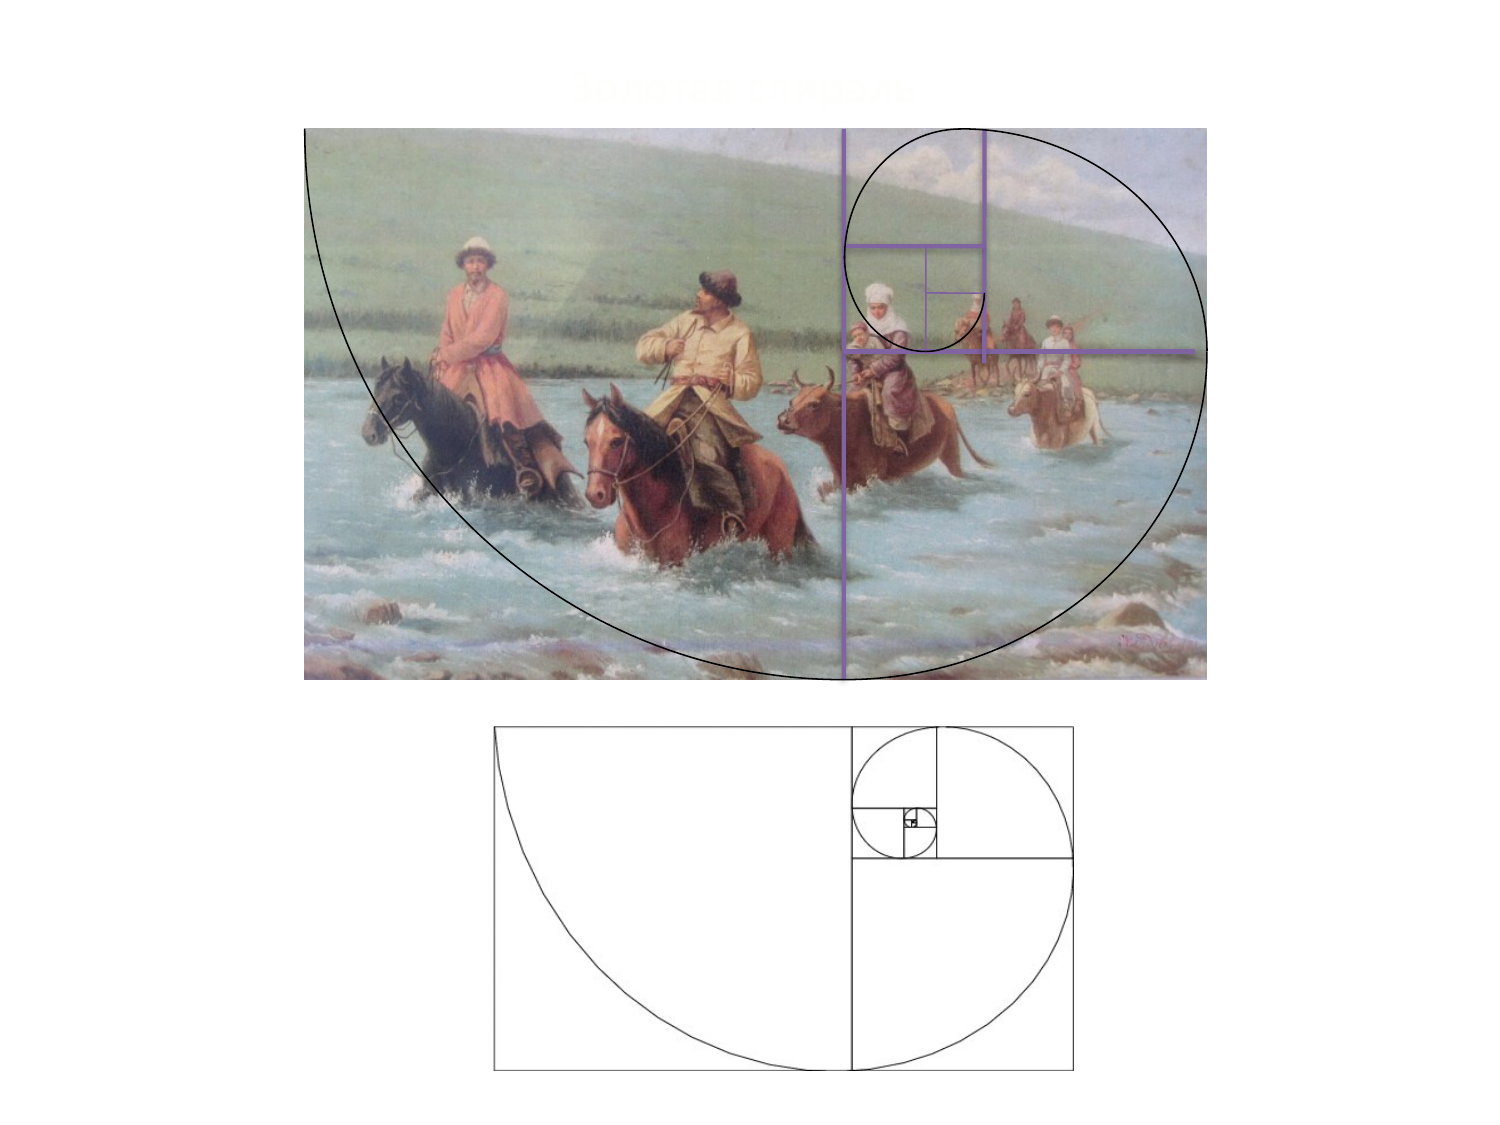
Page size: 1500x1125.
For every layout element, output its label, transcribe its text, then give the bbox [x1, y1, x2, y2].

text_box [187, 245, 1102, 1072]
title Золотая спираль [75, 45, 1425, 233]
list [304, 128, 1208, 680]
